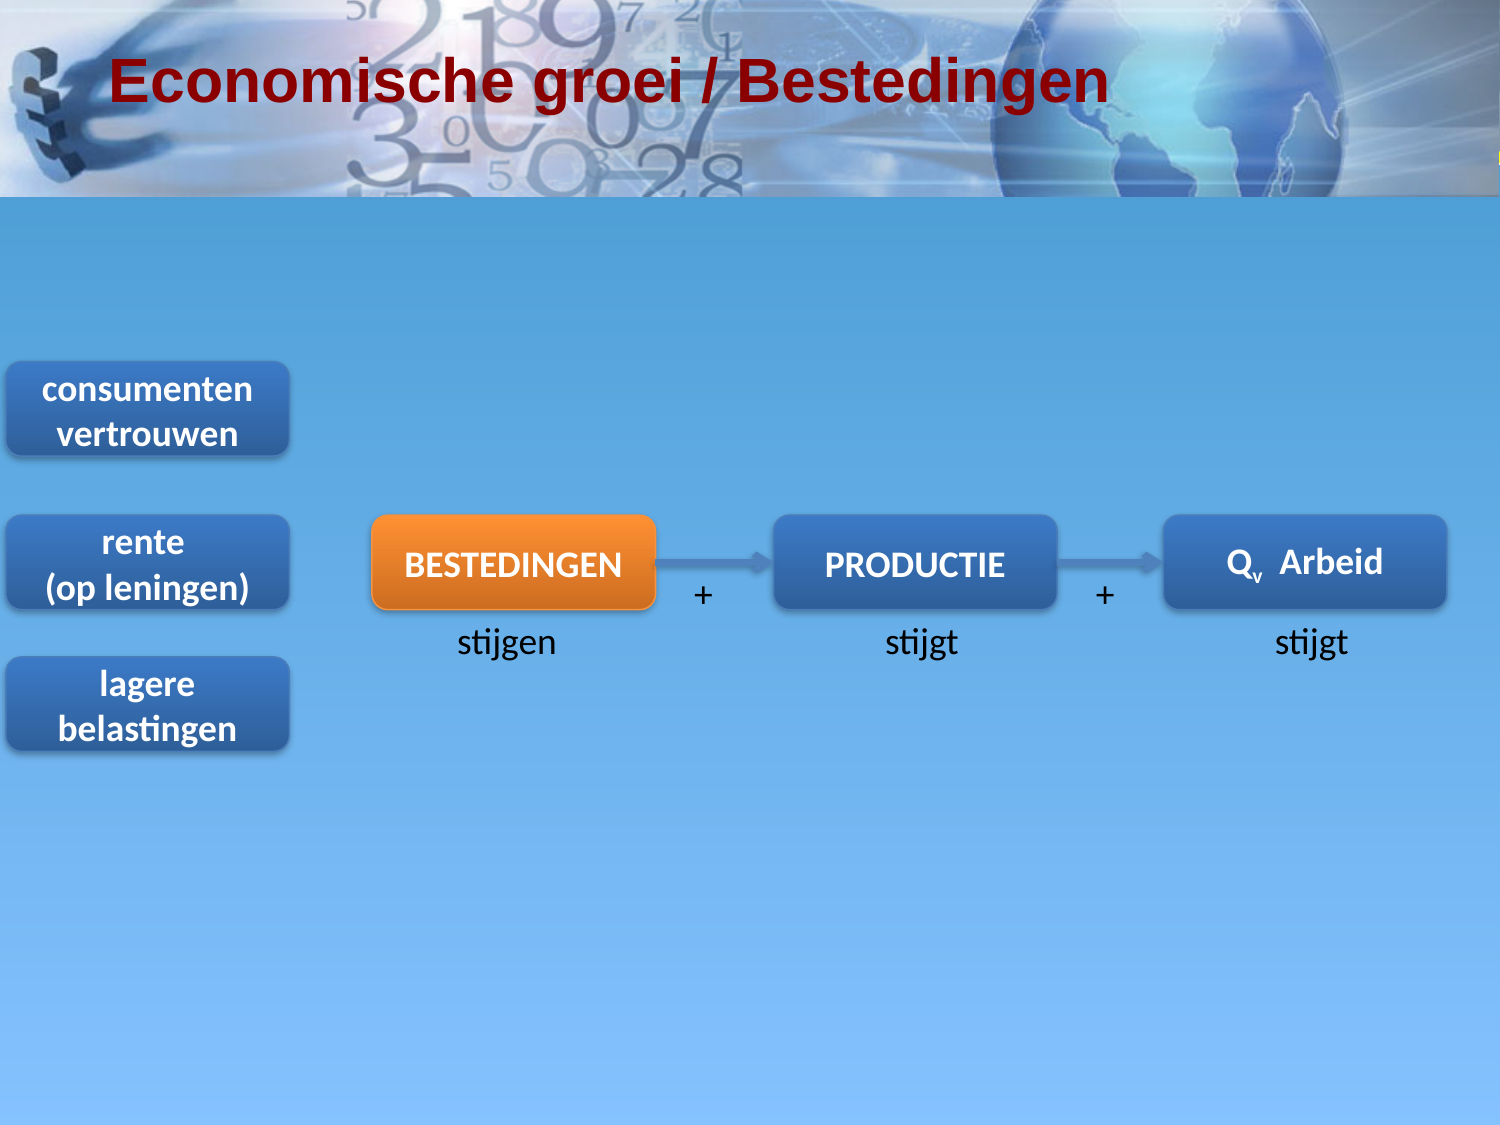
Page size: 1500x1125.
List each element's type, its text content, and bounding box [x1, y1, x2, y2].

text_box + [679, 571, 728, 623]
picture [0, 0, 1500, 197]
text_box lagere belastingen [5, 656, 291, 753]
text_box rente (op leningen) [5, 514, 291, 611]
title Economische groei / Bestedingen [93, 34, 1330, 120]
text_box consumenten vertrouwen [4, 360, 291, 457]
text_box stijgt [1260, 609, 1364, 670]
text_box stijgt [870, 609, 974, 670]
text_box + [1081, 571, 1130, 623]
text_box stijgen [442, 609, 572, 670]
text_box BESTEDINGEN [371, 514, 657, 611]
text_box Qv Arbeid [1162, 514, 1448, 611]
text_box PRODUCTIE [772, 514, 1058, 611]
